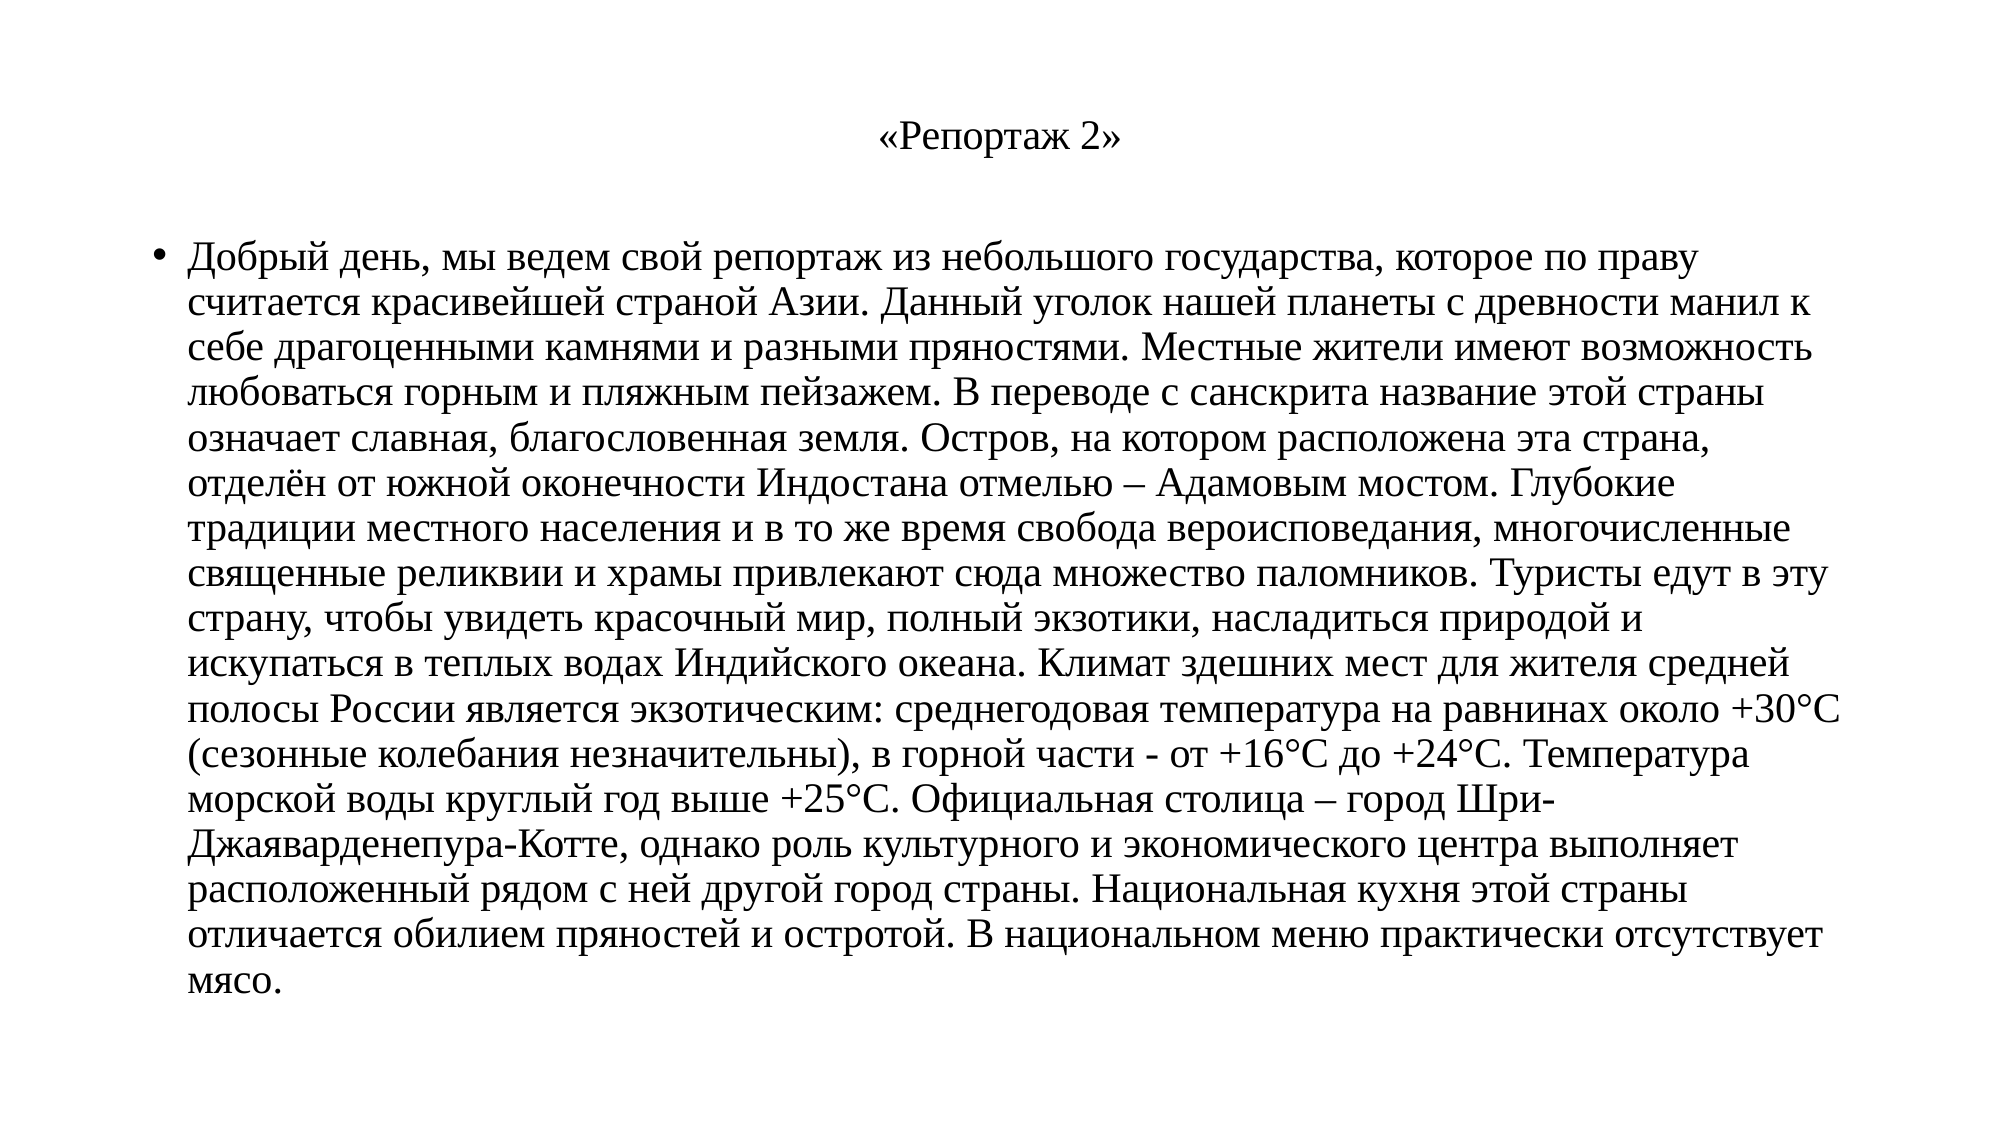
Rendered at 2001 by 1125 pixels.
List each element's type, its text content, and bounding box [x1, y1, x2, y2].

list «Репортаж 2» Добрый день, мы ведем свой репортаж из небольшого государства, которое по праву считается красивейшей страной Азии. Данный уголок нашей планеты с древности манил к себе драгоценными камнями и разными пряностями. Местные жители имеют возможность любоваться горным и пляжным пейзажем. В переводе с санскрита название этой страны означает славная, благословенная земля. Остров, на котором расположена эта страна, отделён от южной оконечности Индостана отмелью – Адамовым мостом. Глубокие традиции местного населения и в то же время свобода вероисповедания, многочисленные священные реликвии и храмы привлекают сюда множество паломников. Туристы едут в эту страну, чтобы увидеть красочный мир, полный экзотики, насладиться природой и искупаться в теплых водах Индийского океана. Климат здешних мест для жителя средней полосы России является экзотическим: среднегодовая температура на равнинах около +30°С (сезонные колебания незначительны), в горной части - от +16°С до +24°С. Температура морской воды круглый год выше +25°С. Официальная столица – город Шри-Джаяварденепура-Котте, однако роль культурного и экономического центра выполняет расположенный рядом с ней другой город страны. Национальная кухня этой страны отличается обилием пряностей и остротой. В национальном меню практически отсутствует мясо. [137, 106, 1863, 1014]
